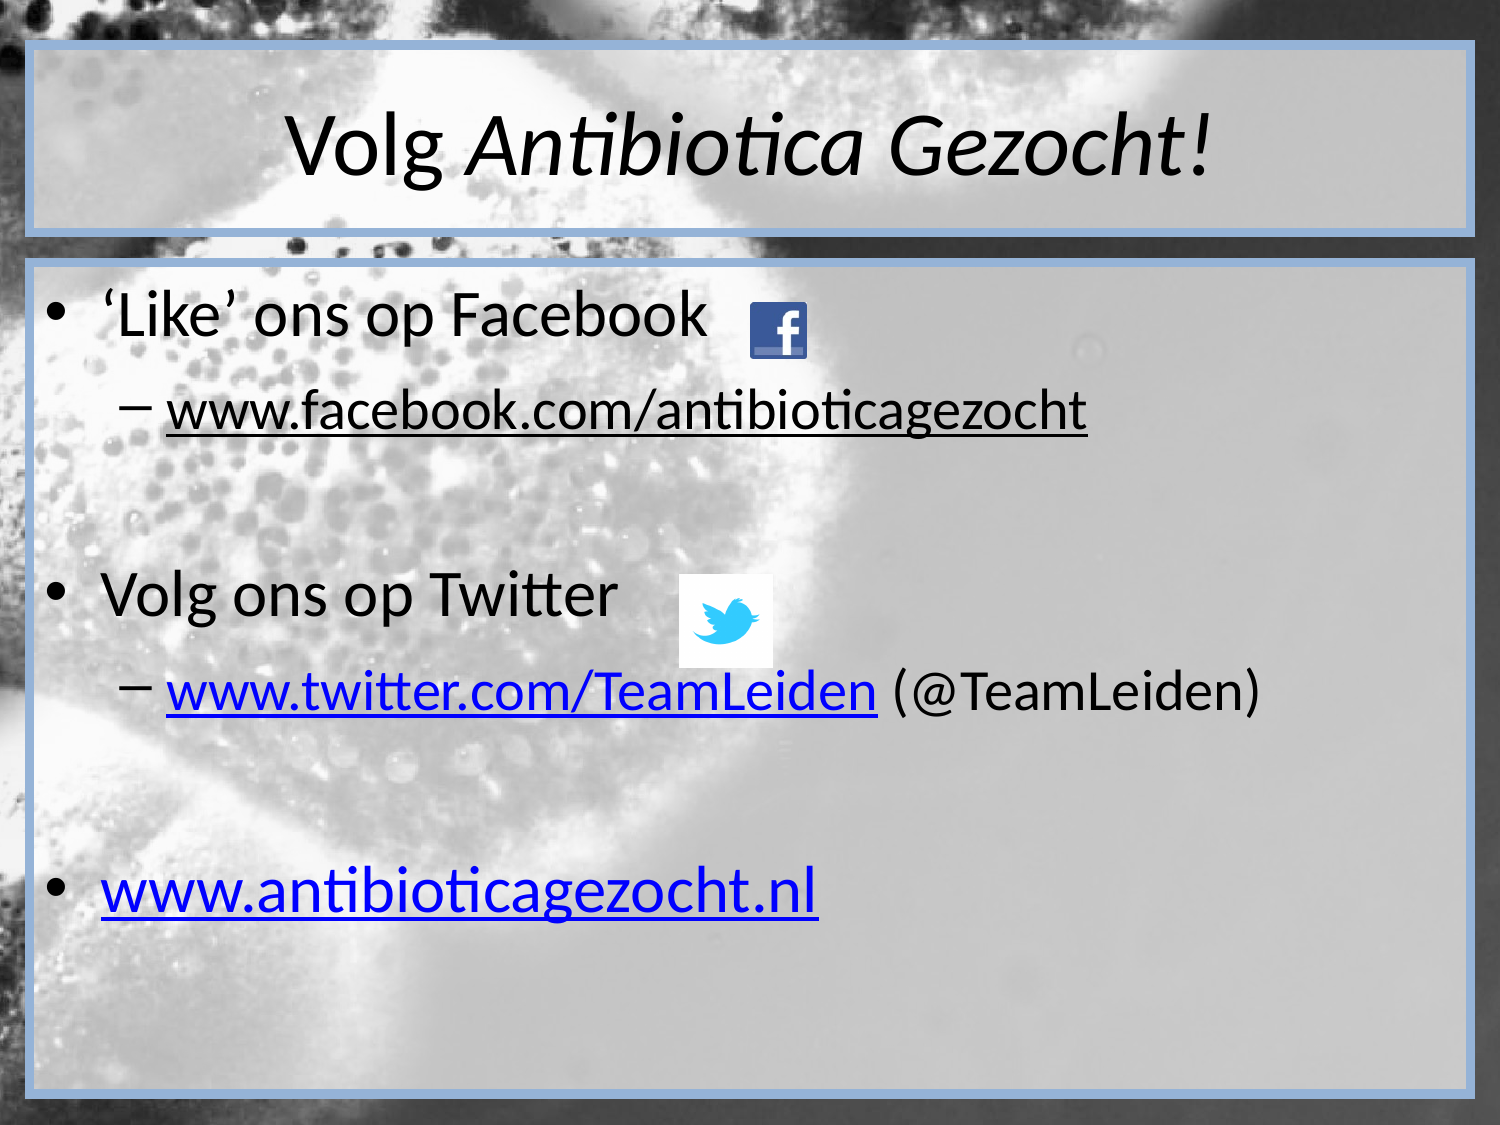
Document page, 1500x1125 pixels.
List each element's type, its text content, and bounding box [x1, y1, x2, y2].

picture [749, 302, 807, 360]
picture [678, 573, 774, 669]
title Volg Antibiotica Gezocht! [25, 40, 1475, 237]
list ‘Like’ ons op Facebook www.facebook.com/antibioticagezocht Volg ons op Twitter www.twitter.com/TeamLeiden (@TeamLeiden) www.antibioticagezocht.nl [25, 258, 1475, 1099]
